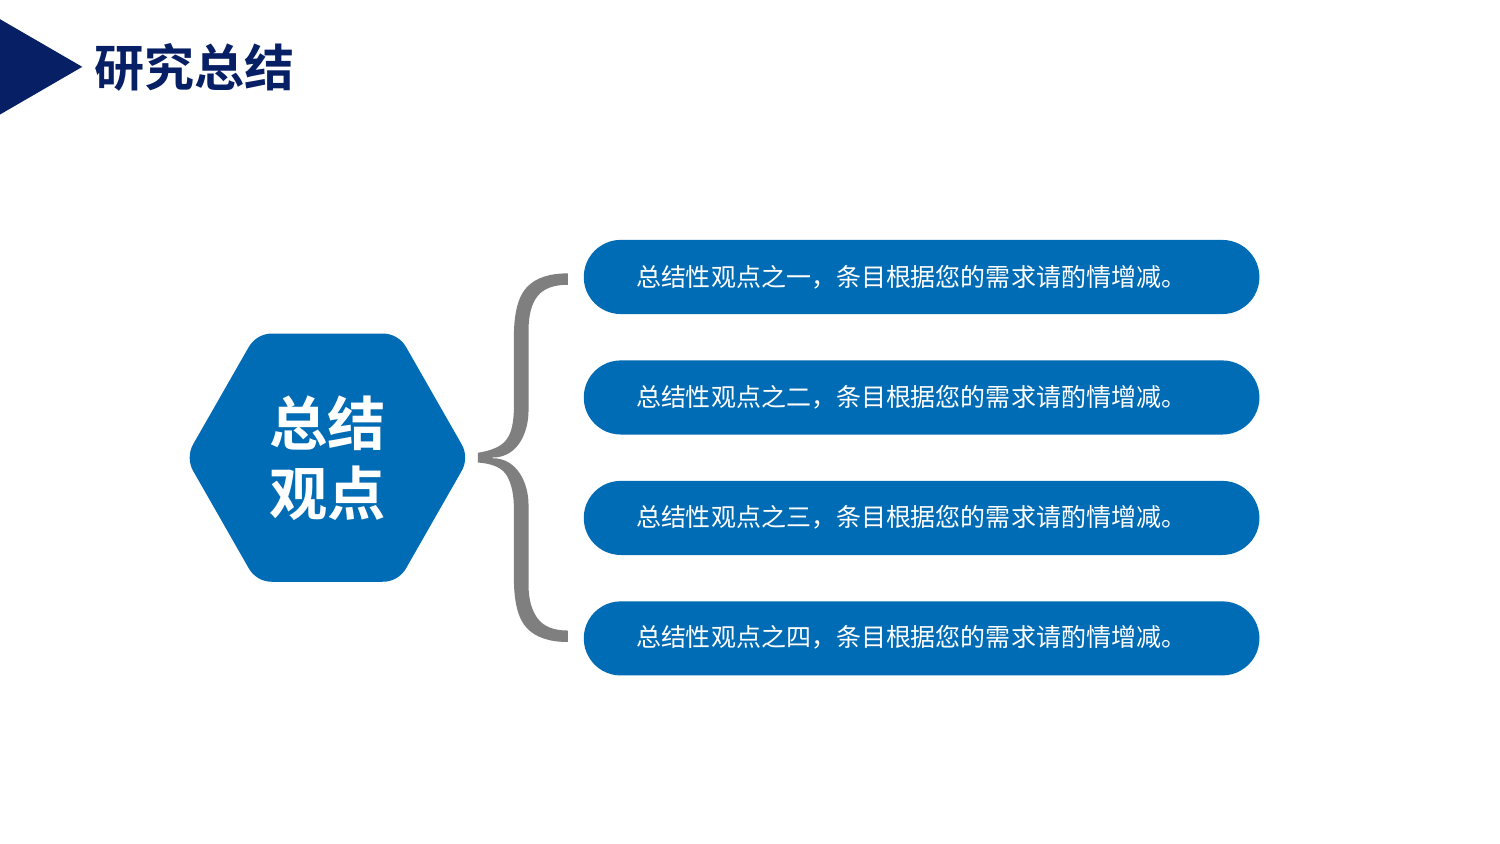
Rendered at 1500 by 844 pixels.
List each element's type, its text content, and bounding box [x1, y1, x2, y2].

text_box 总结性观点之三，条目根据您的需求请酌情增减。 [636, 504, 1204, 532]
text_box [477, 273, 568, 642]
text_box 研究总结 [79, 29, 310, 105]
text_box [582, 479, 1261, 557]
text_box [0, 19, 83, 115]
text_box 总结观点 [252, 386, 402, 528]
text_box [582, 600, 1261, 677]
text_box 总结性观点之二，条目根据您的需求请酌情增减。 [636, 383, 1204, 411]
text_box 总结性观点之四，条目根据您的需求请酌情增减。 [636, 624, 1204, 652]
text_box [582, 238, 1261, 316]
text_box [582, 359, 1261, 436]
text_box [189, 333, 466, 582]
text_box 总结性观点之一，条目根据您的需求请酌情增减。 [636, 264, 1204, 292]
